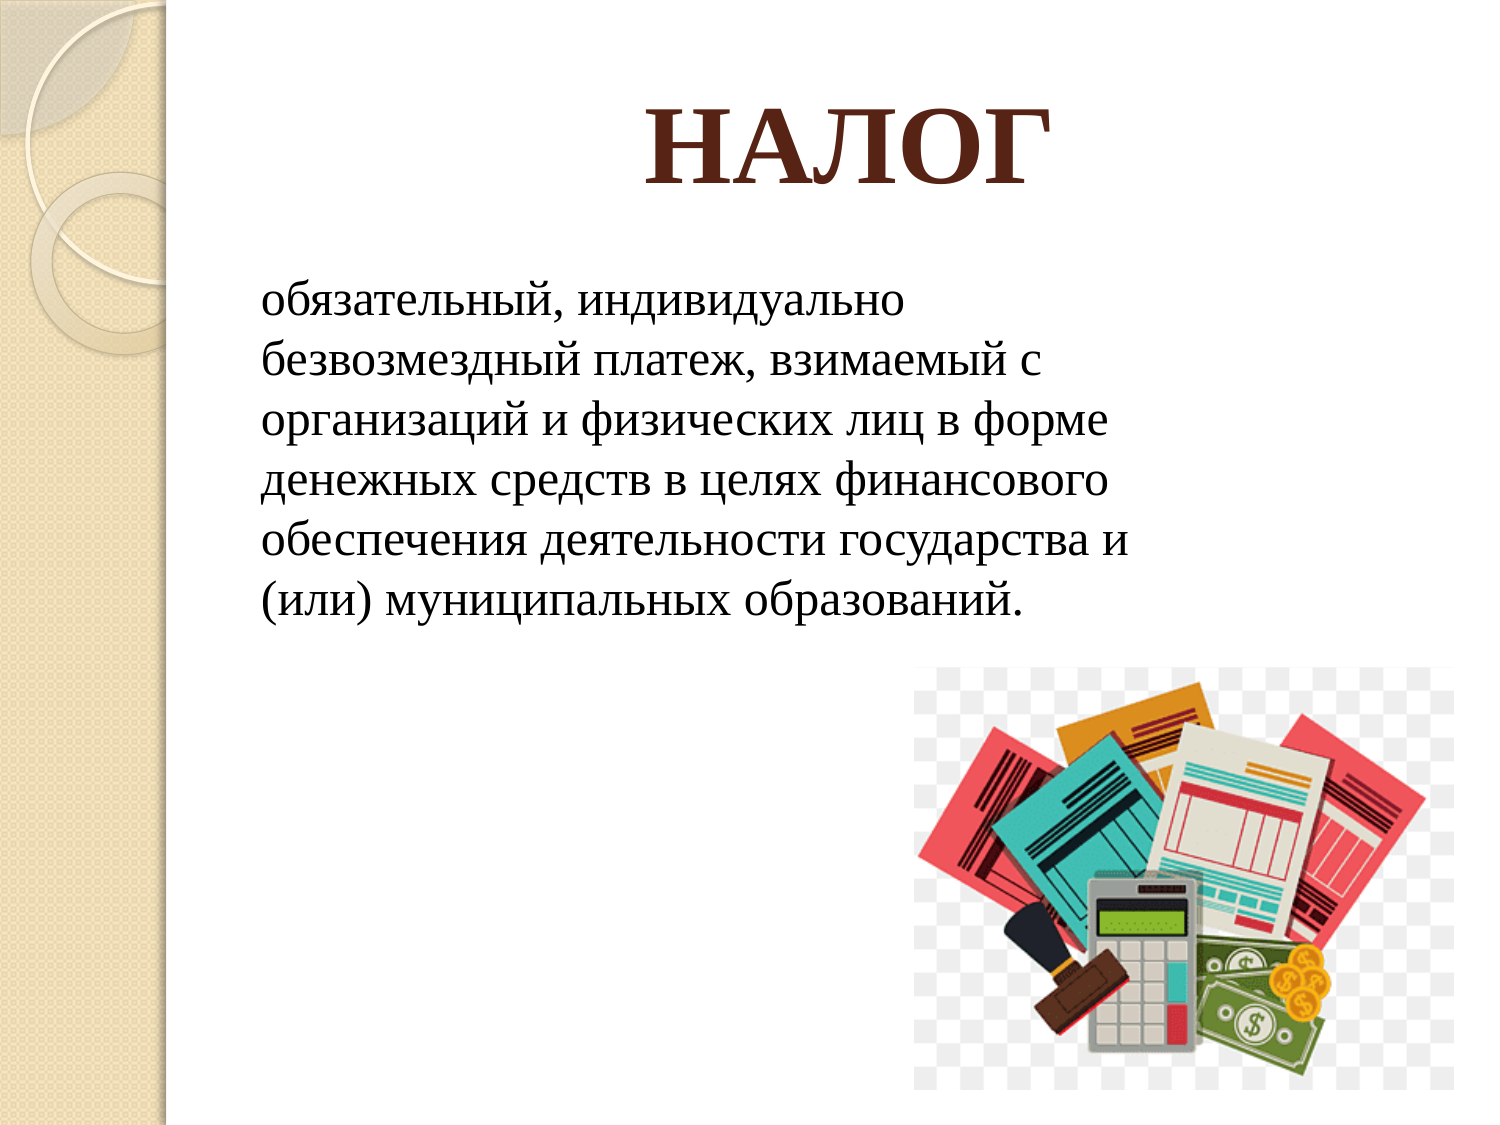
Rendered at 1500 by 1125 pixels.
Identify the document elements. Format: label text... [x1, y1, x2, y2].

title НАЛОГ [235, 45, 1466, 233]
picture [913, 667, 1466, 1091]
text_box обязательный, индивидуально безвозмездный платеж, взимаемый с организаций и физических лиц в форме денежных средств в целях финансового обеспечения деятельности государства и (или) муниципальных образований. [246, 257, 1172, 633]
